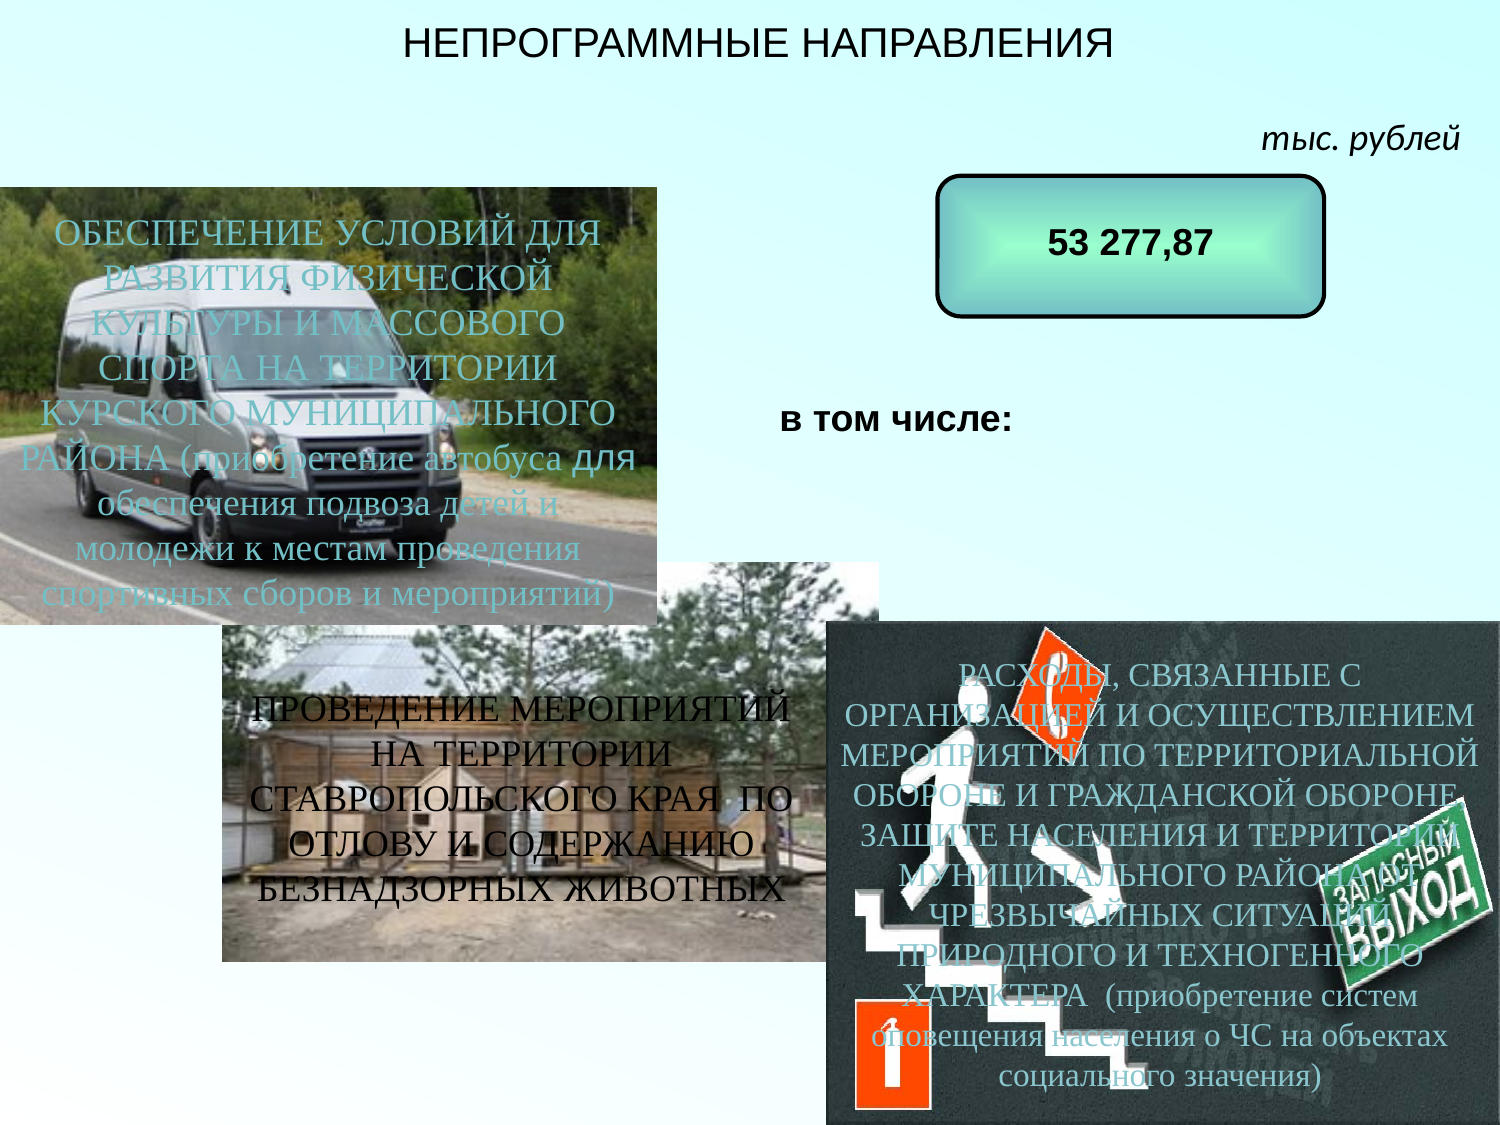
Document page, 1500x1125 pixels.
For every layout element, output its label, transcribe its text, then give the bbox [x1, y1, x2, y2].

text_box в том числе: [703, 386, 1090, 447]
text_box [935, 173, 1327, 319]
text_box 53 277,87 [937, 210, 1325, 271]
picture [0, 187, 1500, 1125]
title НЕПРОГРАММНЫЕ НАПРАВЛЕНИЯ [46, 0, 1471, 83]
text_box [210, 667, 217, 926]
text_box тыс. рублей [1246, 105, 1500, 166]
